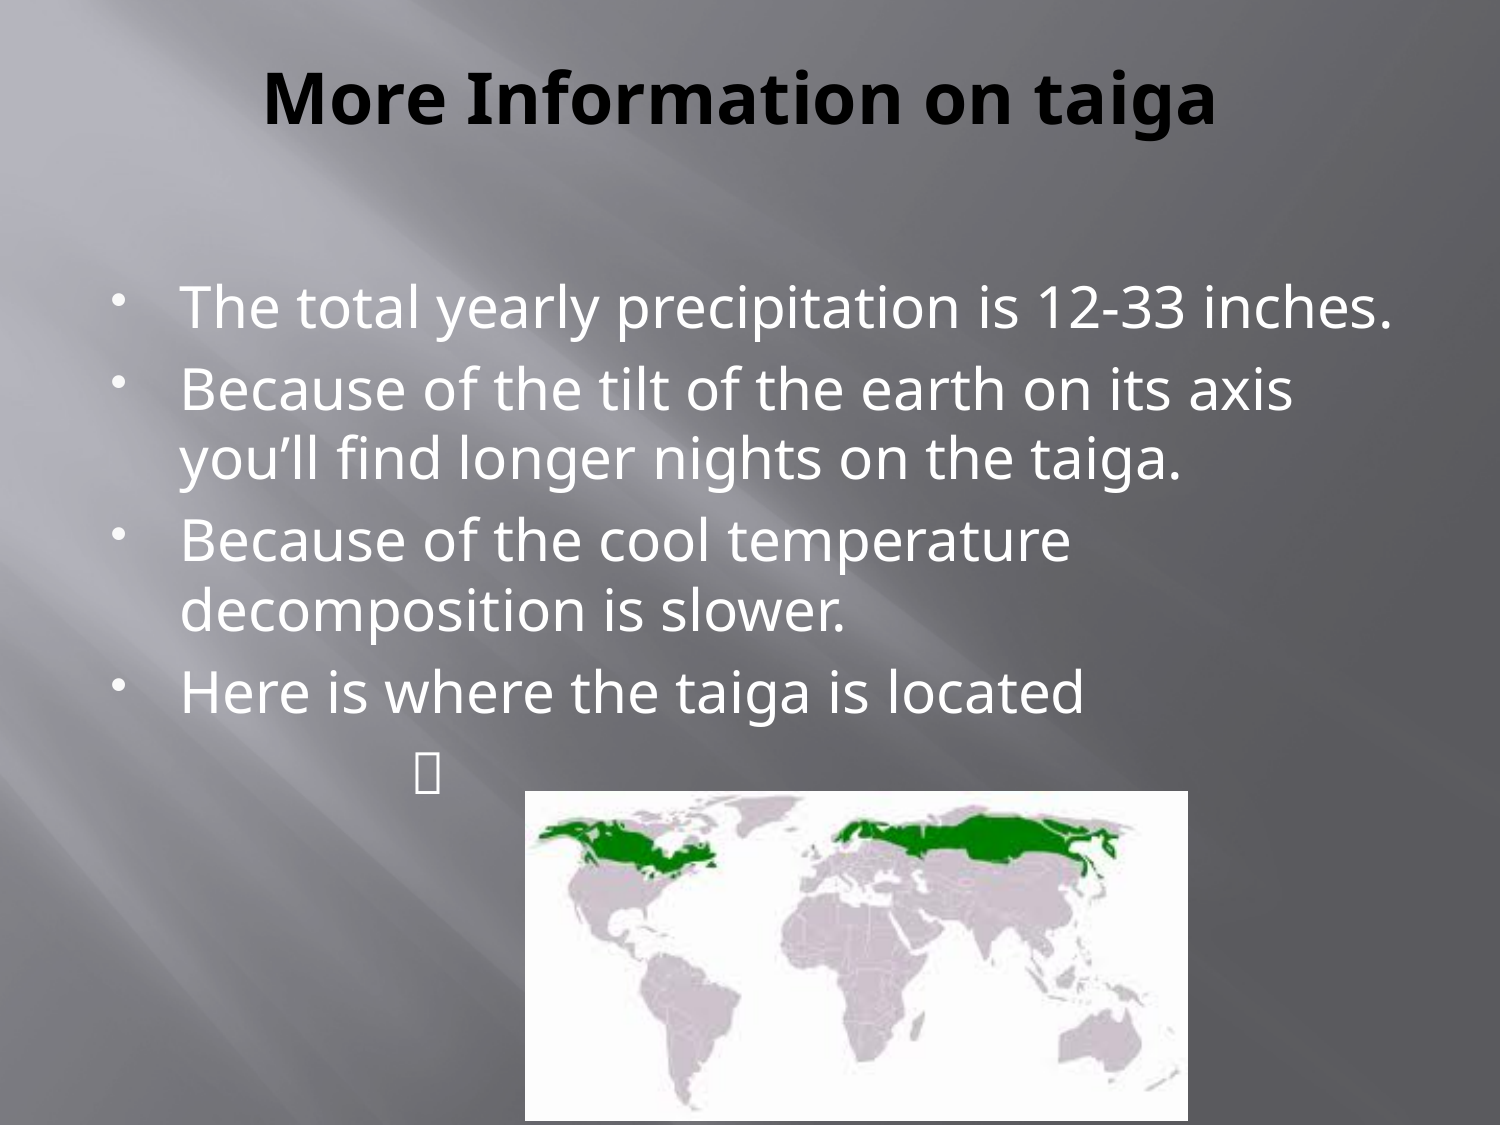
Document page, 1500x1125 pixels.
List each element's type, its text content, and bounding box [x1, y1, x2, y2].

title More Information on taiga [75, 45, 1425, 233]
list The total yearly precipitation is 12-33 inches. Because of the tilt of the earth on its axis you’ll find longer nights on the taiga. Because of the cool temperature decomposition is slower. Here is where the taiga is located  [75, 262, 1425, 1035]
picture [524, 791, 1188, 1122]
